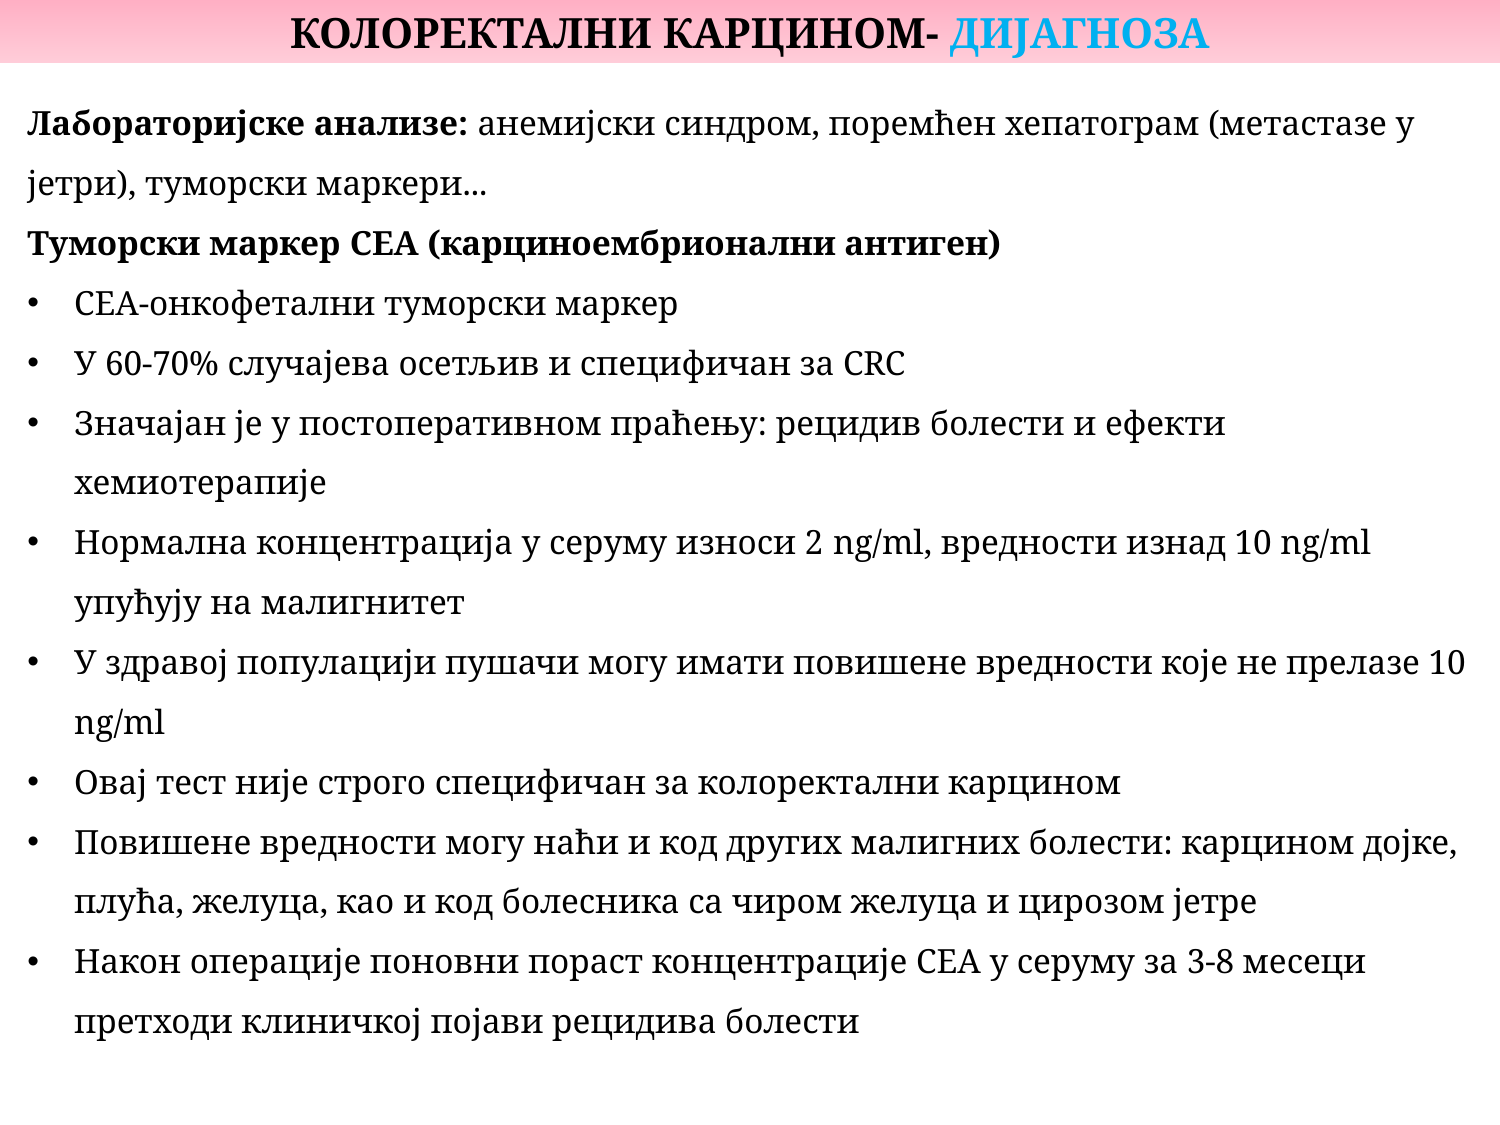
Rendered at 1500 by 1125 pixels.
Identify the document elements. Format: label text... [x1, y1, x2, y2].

text_box КОЛОРЕКТАЛНИ КАРЦИНОМ- ДИЈАГНОЗА [0, 0, 1500, 63]
text_box Лабораторијске анализе: анемијски синдром, поремћен хепатограм (метастазе у јетри), туморски маркери... Туморски маркер CEA (карциноембрионални антиген) CEA-онкофетални туморски маркер У 60-70% случајева осетљив и специфичан за CRC Значајан је у постоперативном праћењу: рецидив болести и ефекти хемиотерапије Нормална концентрација у серуму износи 2 ng/ml, вредности изнад 10 ng/ml упућују на малигнитет У здравој популацији пушачи могу имати повишене вредности које не прелазе 10 ng/ml Овај тест није строго специфичан за колоректални карцином Повишене вредности могу наћи и код других малигних болести: карцином дојке, плућа, желуца, као и код болесника са чиром желуца и цирозом јетре Након операције поновни пораст концентрације CEA у серуму за 3-8 месеци претходи клиничкој појави рецидива болести [12, 74, 1500, 1101]
